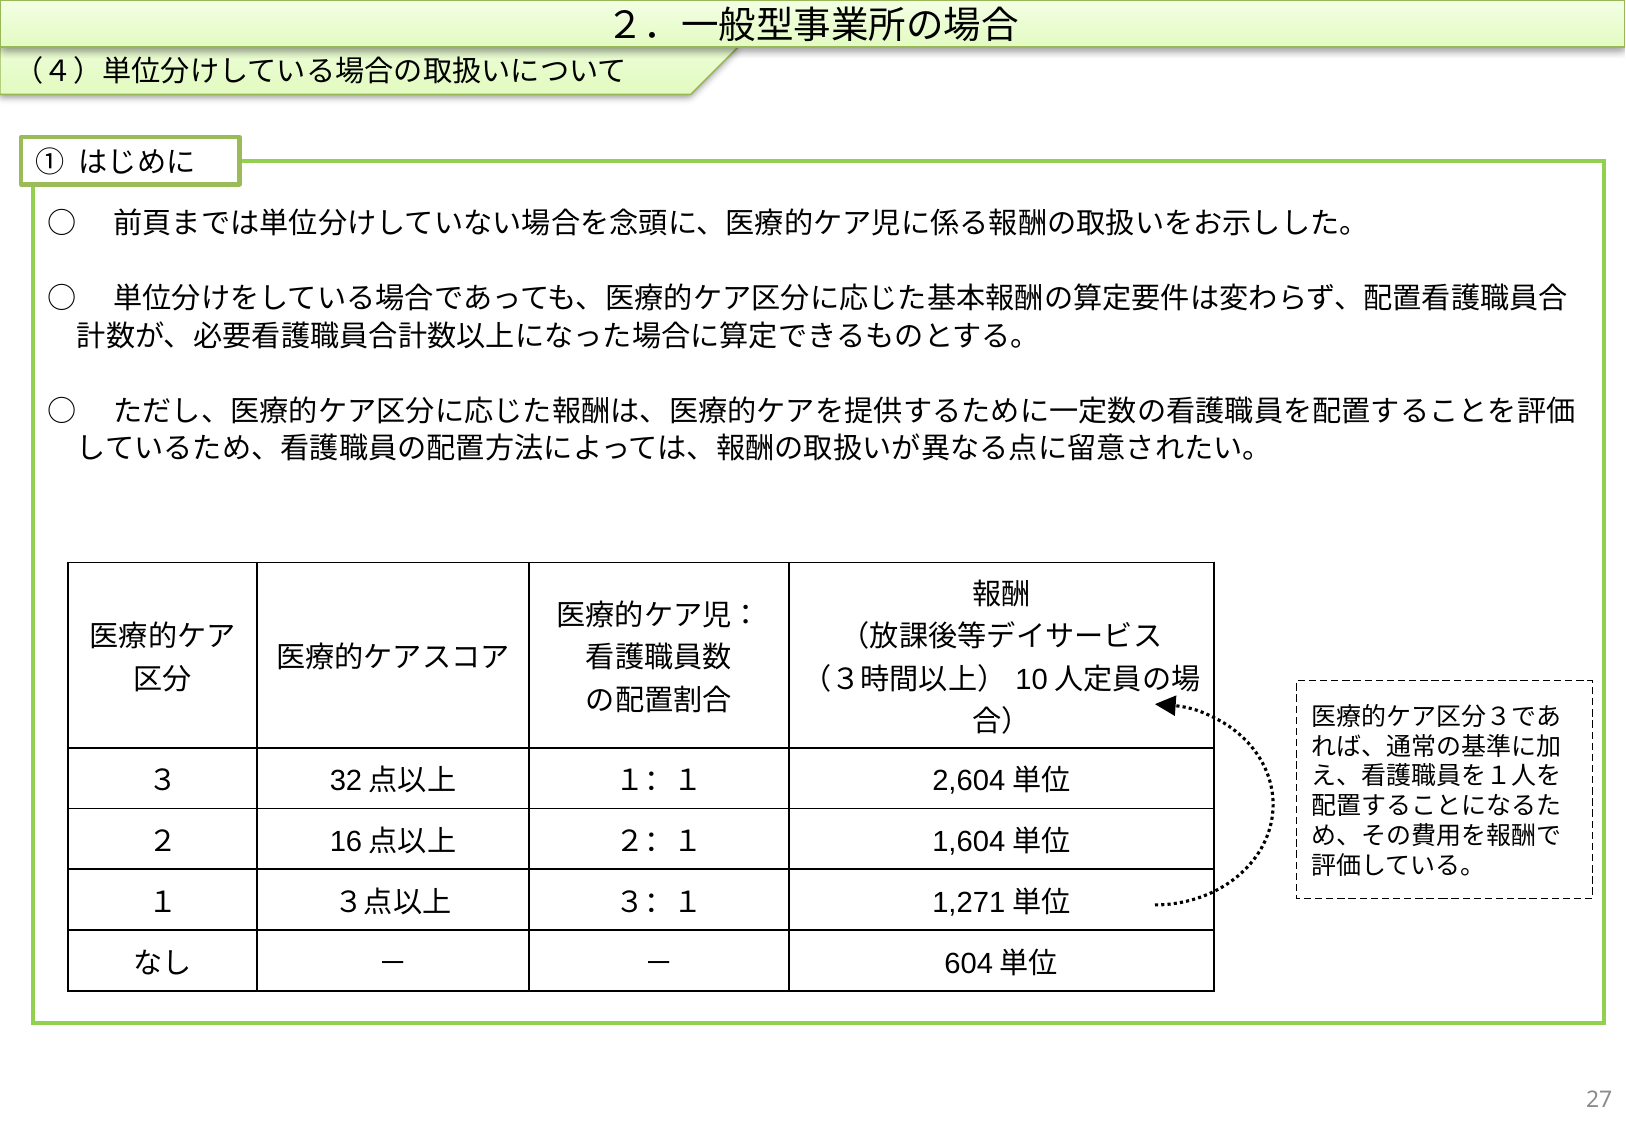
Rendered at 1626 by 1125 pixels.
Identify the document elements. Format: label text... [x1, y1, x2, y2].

table_cell ３ [69, 749, 256, 808]
table_cell 1,271単位 [790, 870, 1213, 929]
table_cell なし [69, 931, 256, 990]
text_box ① はじめに [19, 135, 242, 187]
slide_number 26 [1248, 1070, 1625, 1125]
table_cell 32点以上 [258, 749, 528, 808]
table_header 報酬 （放課後等デイサービス （３時間以上）10人定員の場合） [790, 563, 1213, 747]
table_cell － [530, 931, 788, 990]
table_cell １ [69, 870, 256, 929]
text_box ○ 前頁までは単位分けしていない場合を念頭に、医療的ケア児に係る報酬の取扱いをお示しした。 ○ 単位分けをしている場合であっても、医療的ケア区分に応じた基本報酬の算定要件は変わらず、配置看護職員合計数が、必要看護職員合計数以上になった場合に算定できるものとする。 ○ ただし、医療的ケア区分に応じた報酬は、医療的ケアを提供するために一定数の看護職員を配置することを評価しているため、看護職員の配置方法によっては、報酬の取扱いが異なる点に留意されたい。 [32, 160, 1604, 1024]
table_cell 604単位 [790, 931, 1213, 990]
table_cell 1,604単位 [790, 809, 1155, 868]
text_box [1154, 695, 1274, 906]
table_cell ２ [69, 809, 256, 868]
table_cell 16点以上 [258, 809, 528, 868]
table_cell ２：１ [530, 809, 788, 868]
text_box ２．一般型事業所の場合 [0, 0, 1625, 48]
table_cell ３点以上 [258, 870, 528, 929]
table_cell ３：１ [530, 870, 788, 929]
text_box 医療的ケア区分３であれば、通常の基準に加え、看護職員を１人を配置することになるため、その費用を報酬で評価している。 [1296, 680, 1593, 899]
table_cell １：１ [530, 749, 788, 808]
table_header 医療的ケア 区分 [69, 563, 256, 747]
table_cell 2,604単位 [790, 749, 1155, 808]
table_header 医療的ケア児： 看護職員数 の配置割合 [530, 563, 788, 747]
table_header 医療的ケアスコア [258, 563, 528, 747]
text_box （４）単位分けしている場合の取扱いについて [0, 56, 729, 96]
table_cell － [258, 931, 528, 990]
